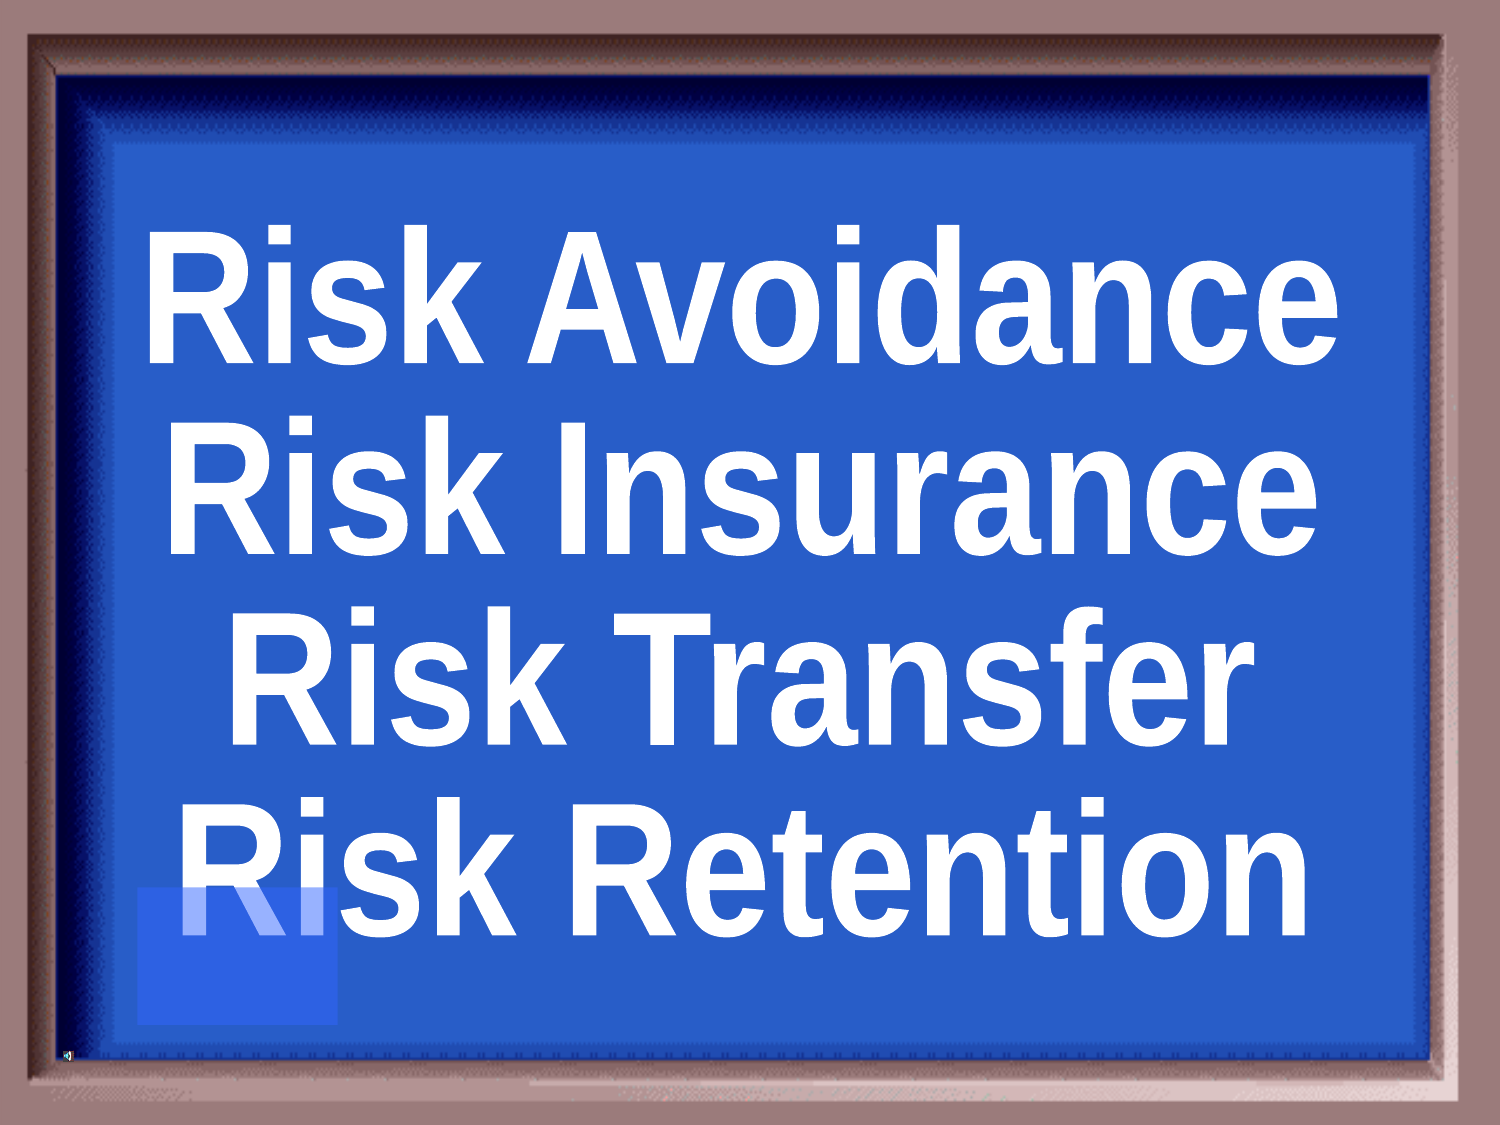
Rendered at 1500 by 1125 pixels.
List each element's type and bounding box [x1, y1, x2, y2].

text_box [137, 887, 338, 1025]
picture [0, 0, 1500, 1125]
